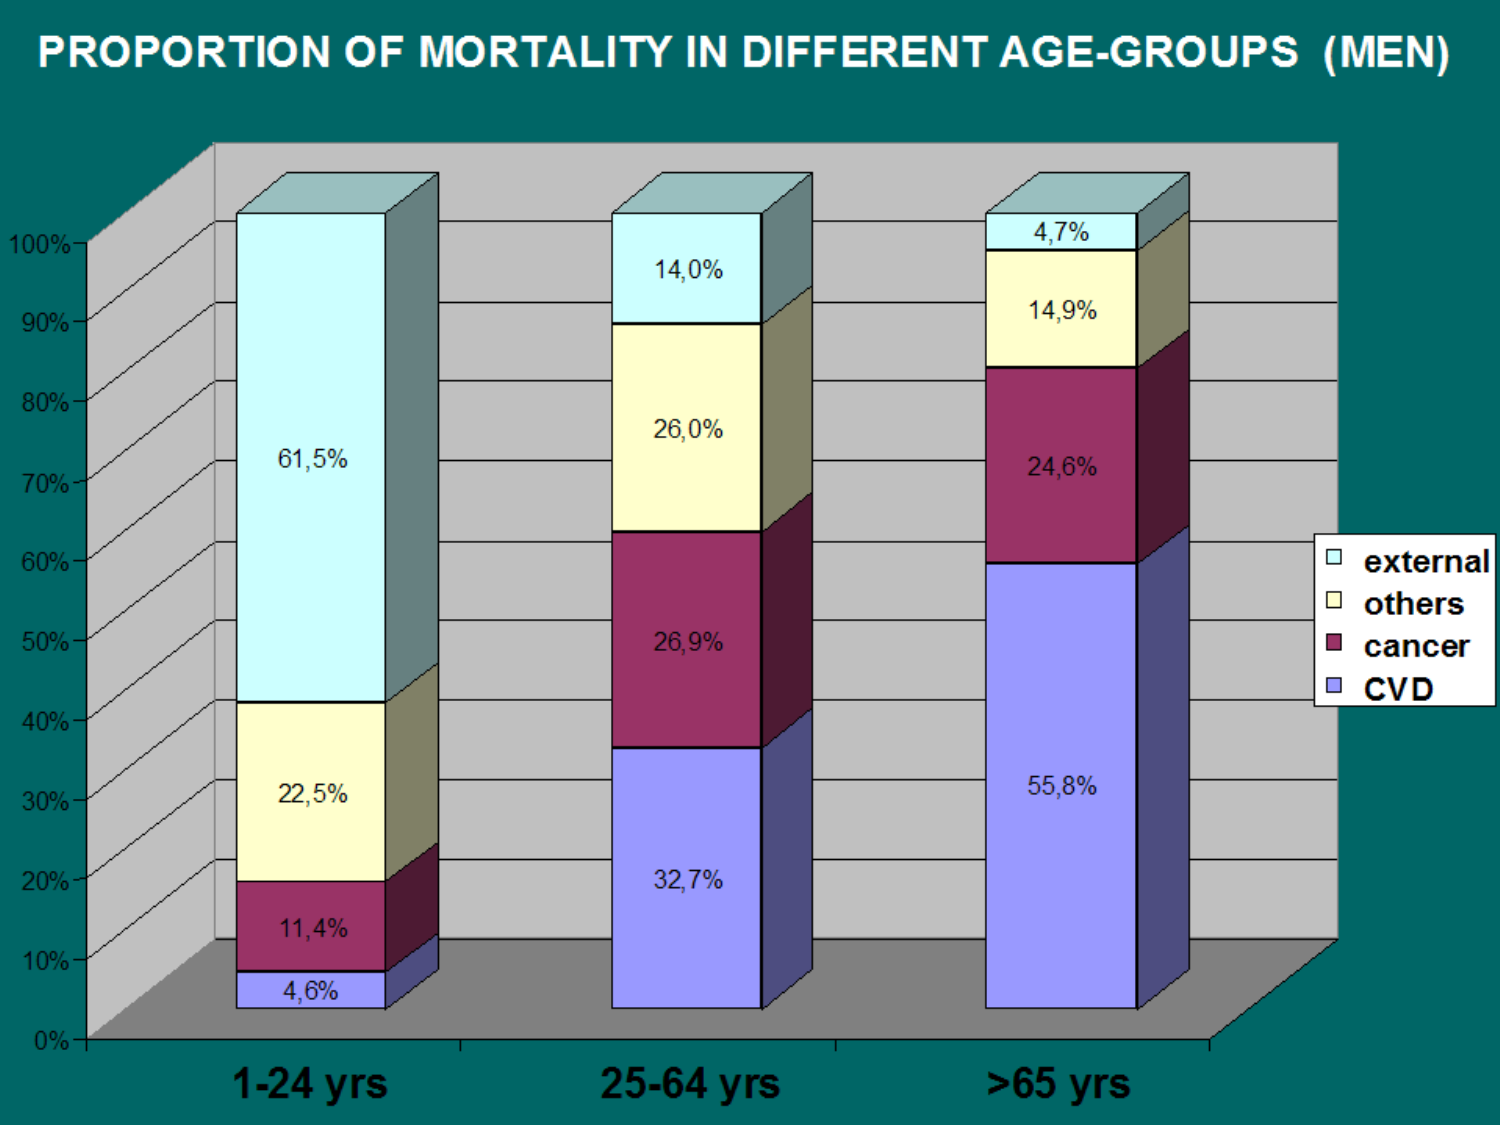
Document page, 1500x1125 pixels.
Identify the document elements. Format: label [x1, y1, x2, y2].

text_box [0, 0, 1500, 1125]
